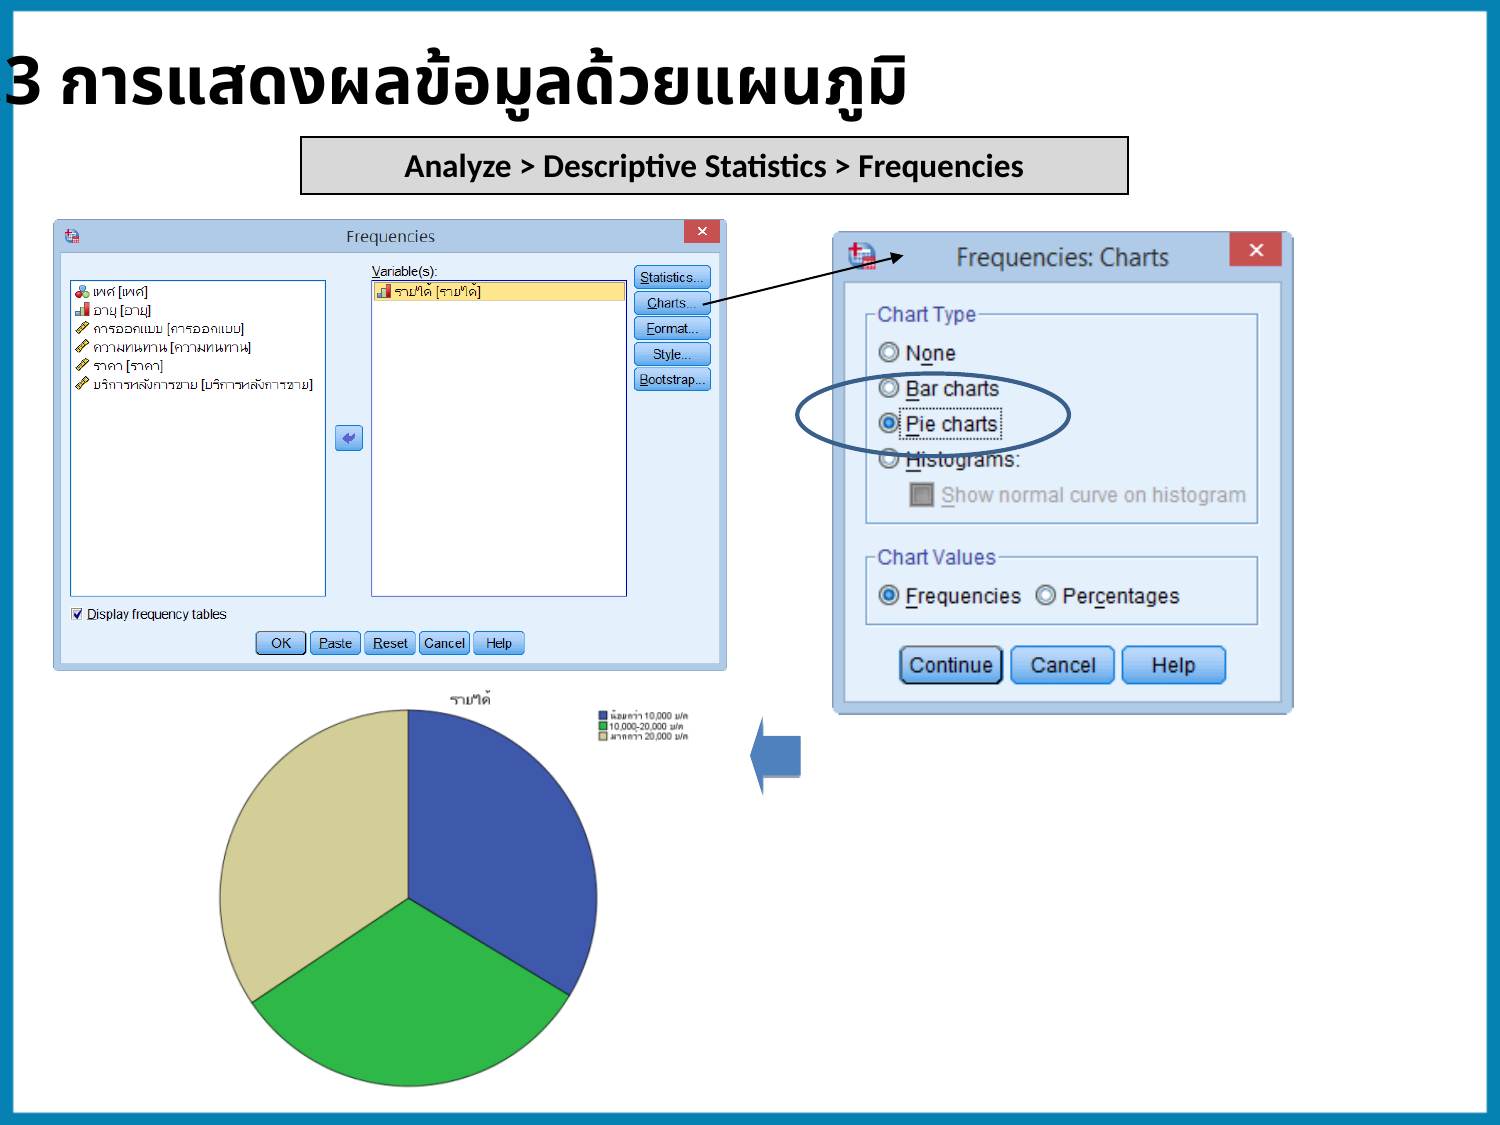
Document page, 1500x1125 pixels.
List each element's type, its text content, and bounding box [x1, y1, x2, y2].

text_box [701, 530, 999, 879]
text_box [702, 255, 904, 305]
picture [13, 11, 1487, 1113]
text_box 10.2.3 การแสดงผลข้อมูลด้วยแผนภูมิ [0, 30, 926, 126]
text_box Analyze > Descriptive Statistics > Frequencies [301, 137, 1128, 195]
text_box [750, 715, 801, 796]
text_box [795, 386, 827, 443]
